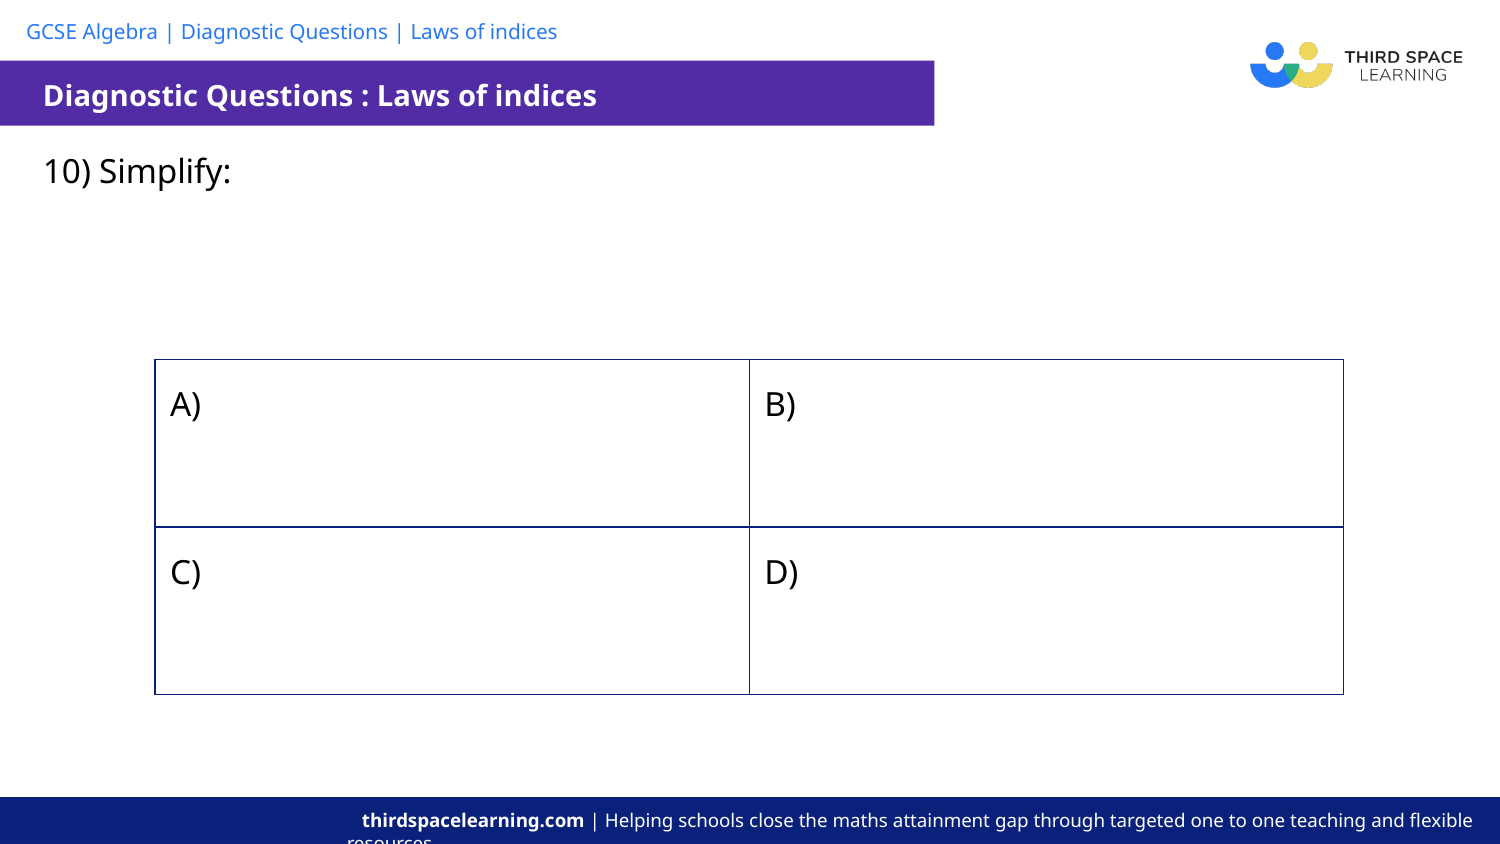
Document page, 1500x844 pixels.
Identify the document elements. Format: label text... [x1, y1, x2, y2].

text_box Diagnostic Questions : Laws of indices [27, 61, 778, 127]
picture [1250, 33, 1465, 99]
